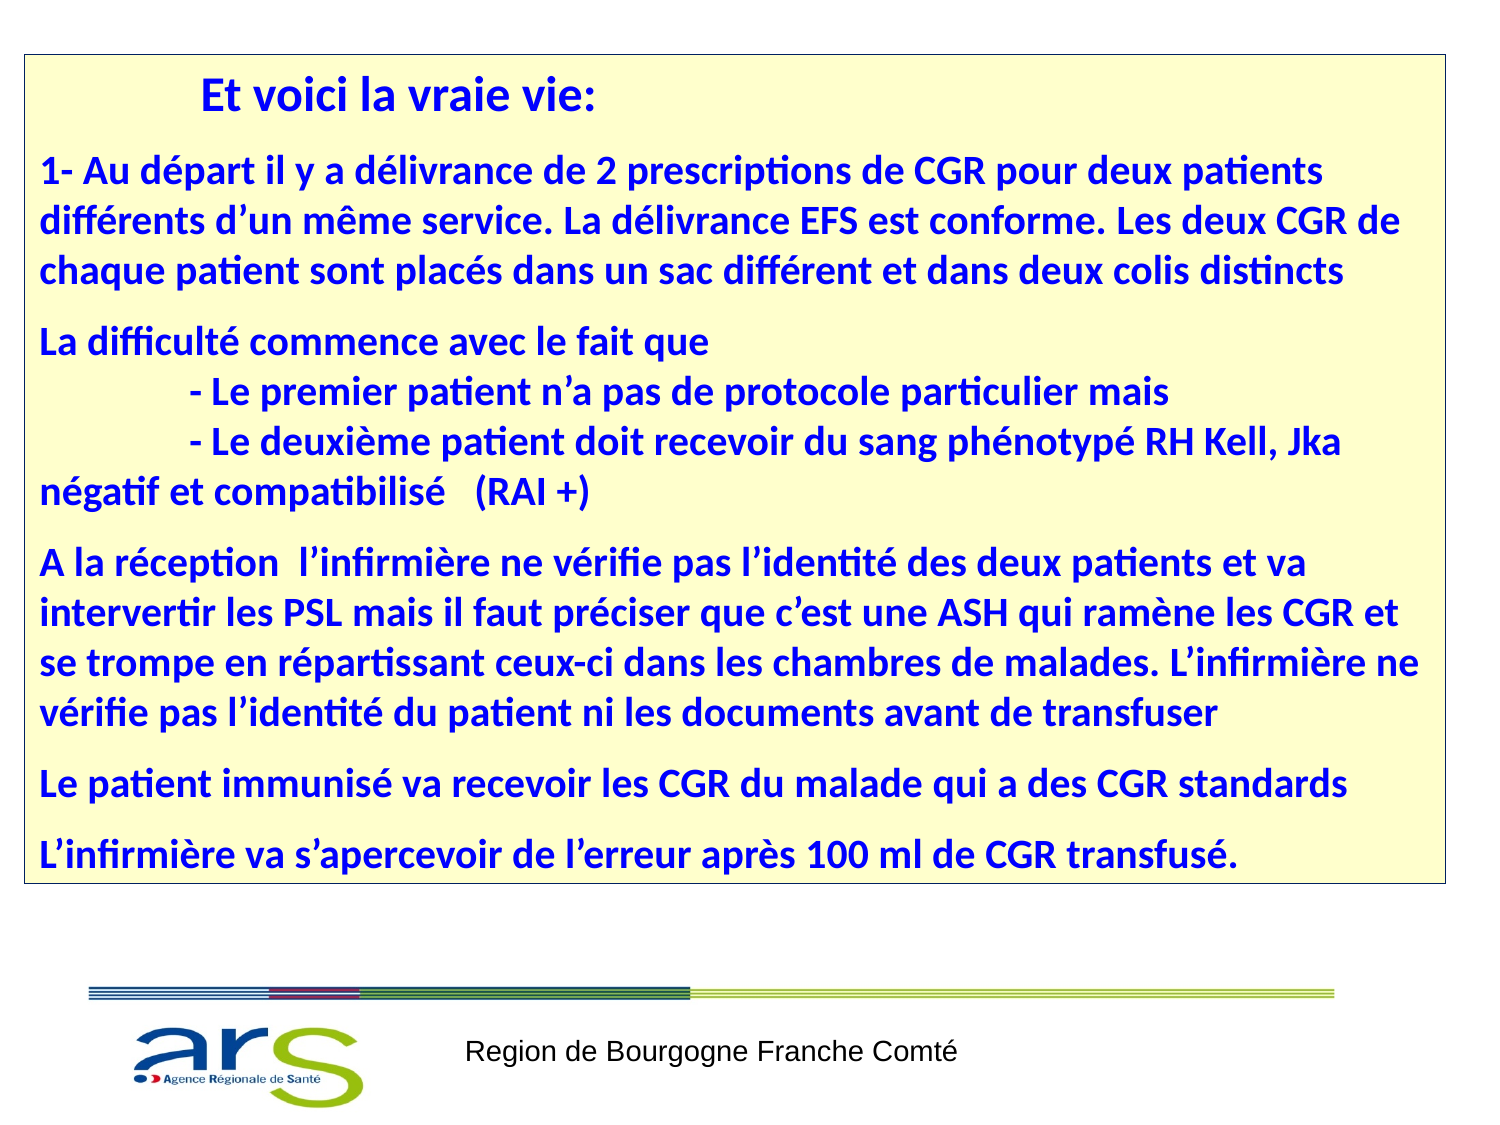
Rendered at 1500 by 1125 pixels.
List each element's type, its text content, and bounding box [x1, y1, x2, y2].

picture [87, 958, 1335, 1125]
text_box Et voici la vraie vie: 1- Au départ il y a délivrance de 2 prescriptions de CGR pour deux patients différents d’un même service. La délivrance EFS est conforme. Les deux CGR de chaque patient sont placés dans un sac différent et dans deux colis distincts La difficulté commence avec le fait que - Le premier patient n’a pas de protocole particulier mais - Le deuxième patient doit recevoir du sang phénotypé RH Kell, Jka négatif et compatibilisé (RAI +) A la réception l’infirmière ne vérifie pas l’identité des deux patients et va intervertir les PSL mais il faut préciser que c’est une ASH qui ramène les CGR et se trompe en répartissant ceux-ci dans les chambres de malades. L’infirmière ne vérifie pas l’identité du patient ni les documents avant de transfuser Le patient immunisé va recevoir les CGR du malade qui a des CGR standards L’infirmière va s’apercevoir de l’erreur après 100 ml de CGR transfusé. [24, 54, 1446, 884]
